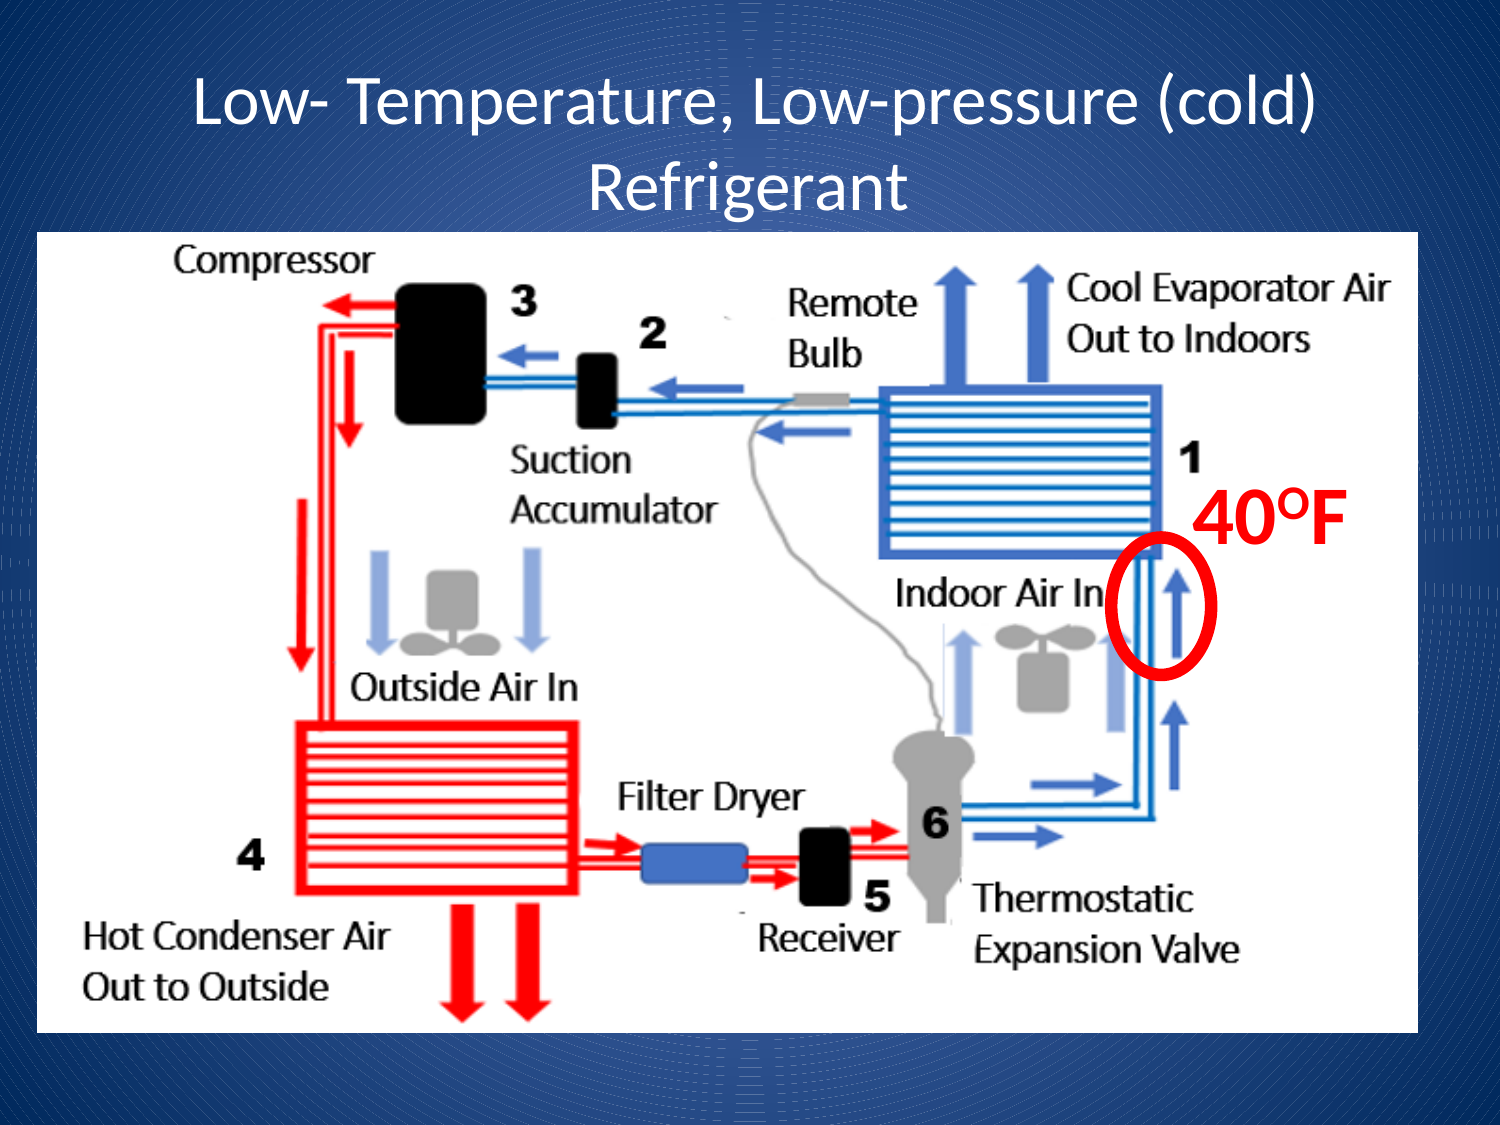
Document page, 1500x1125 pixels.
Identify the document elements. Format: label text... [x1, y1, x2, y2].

picture [37, 232, 1418, 1033]
title Low- Temperature, Low-pressure (cold) Refrigerant [37, 45, 1475, 233]
